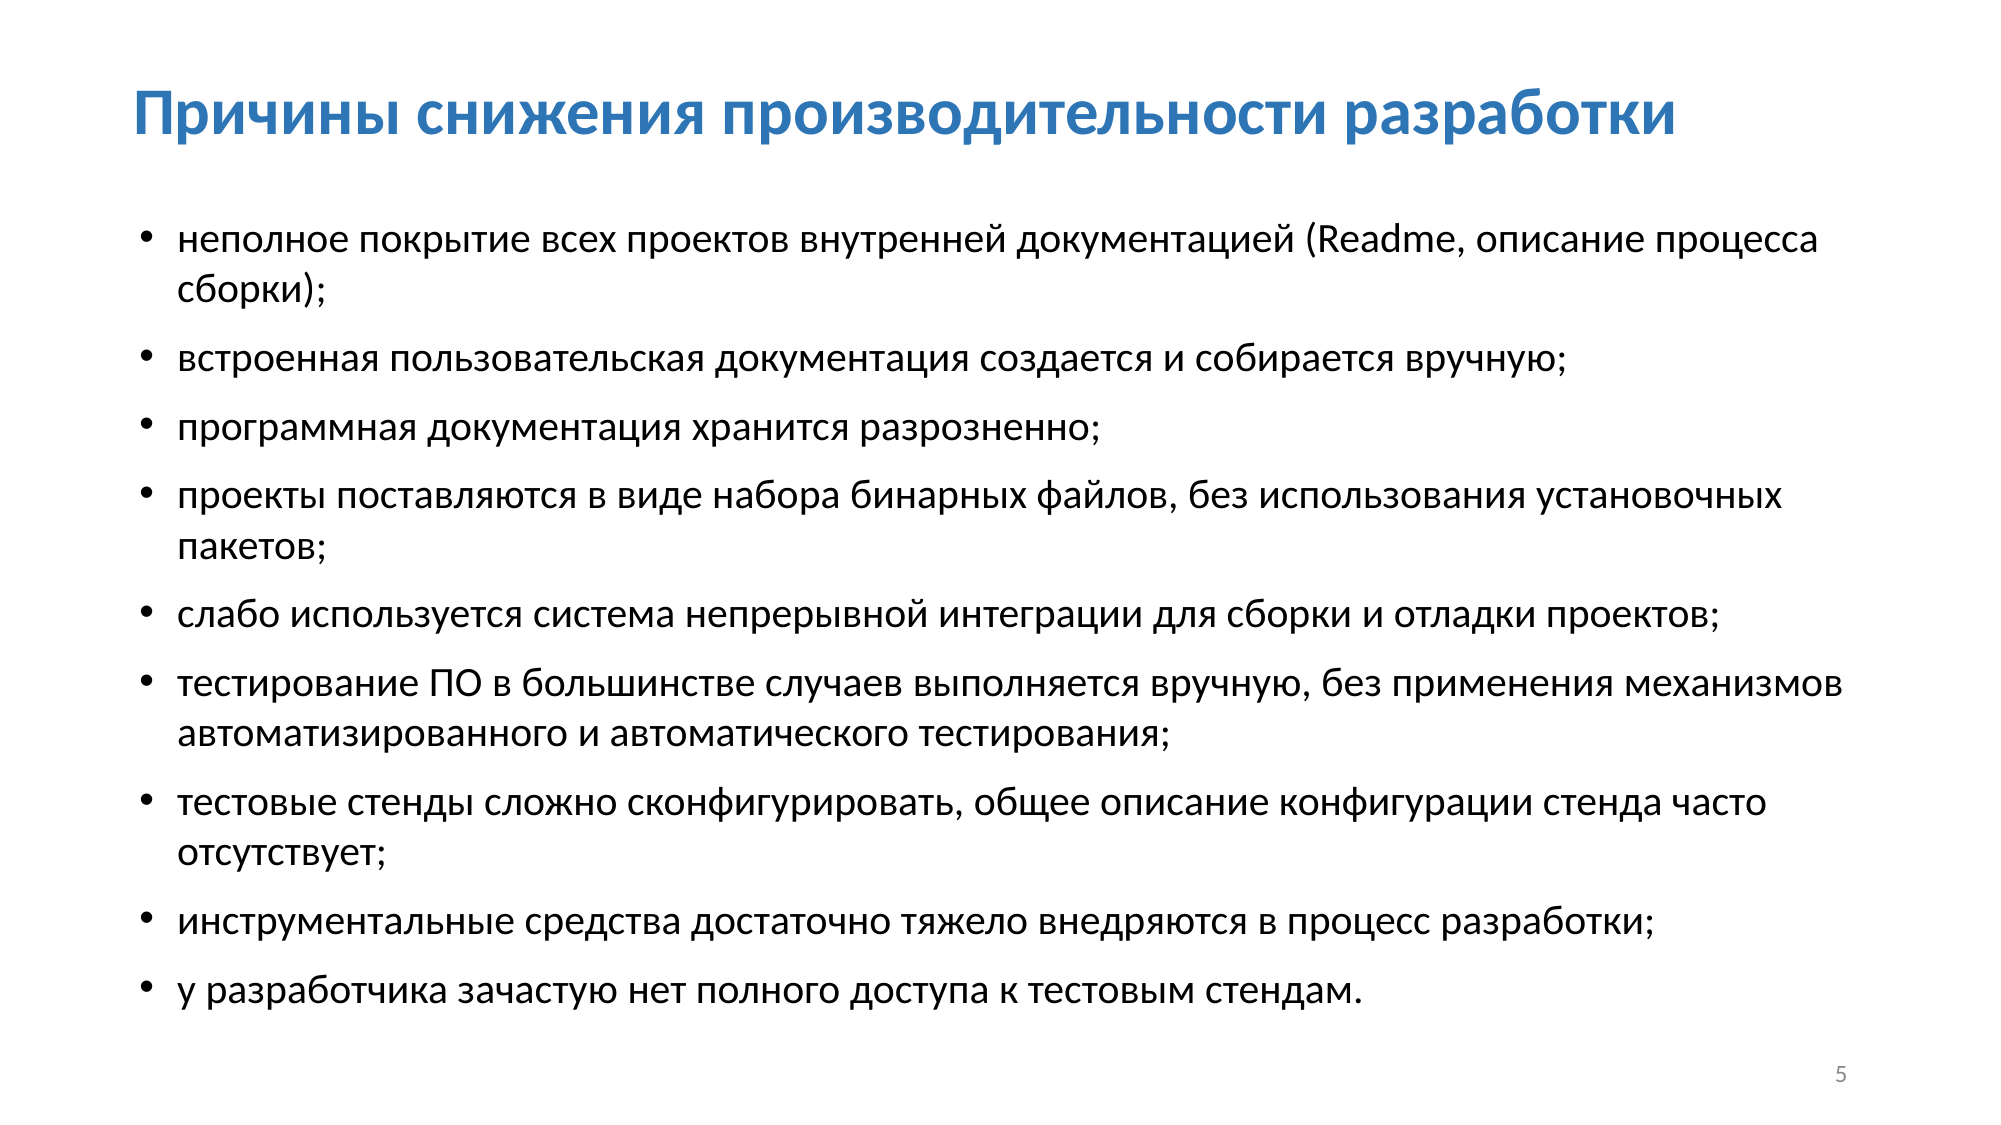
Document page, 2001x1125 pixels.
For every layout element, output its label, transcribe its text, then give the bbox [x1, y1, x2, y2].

list неполное покрытие всех проектов внутренней документацией (Readme, описание процесса сборки); встроенная пользовательская документация создается и собирается вручную; программная документация хранится разрозненно; проекты поставляются в виде набора бинарных файлов, без использования установочных пакетов; слабо используется система непрерывной интеграции для сборки и отладки проектов; тестирование ПО в большинстве случаев выполняется вручную, без применения механизмов автоматизированного и автоматического тестирования; тестовые стенды сложно сконфигурировать, общее описание конфигурации стенда часто отсутствует; инструментальные средства достаточно тяжело внедряются в процесс разработки; у разработчика зачастую нет полного доступа к тестовым стендам. [124, 203, 1934, 1025]
title Причины снижения производительности разработки [118, 38, 1953, 187]
slide_number 5 [1412, 1042, 1863, 1103]
